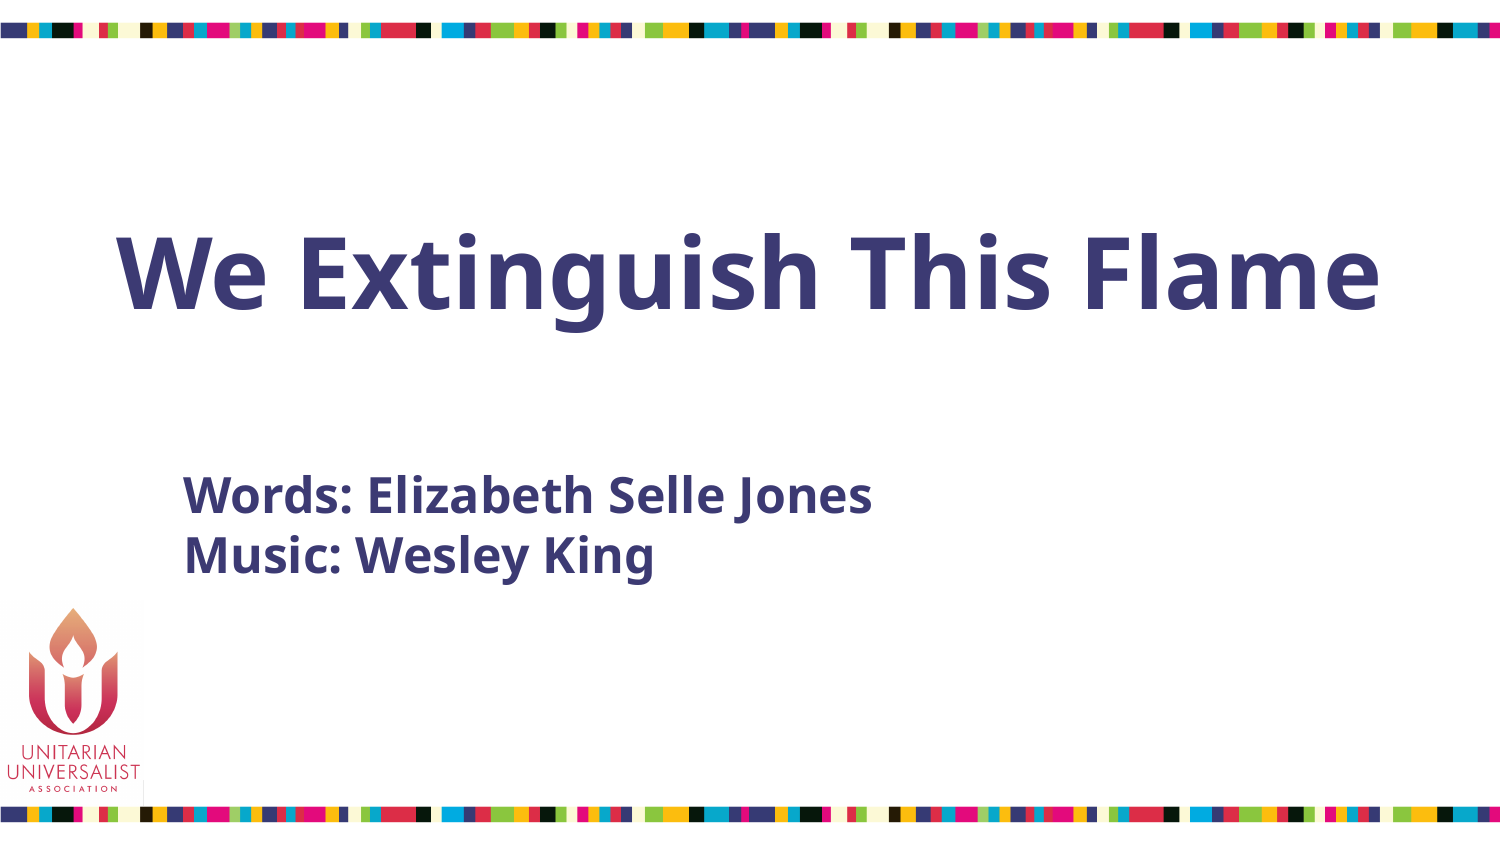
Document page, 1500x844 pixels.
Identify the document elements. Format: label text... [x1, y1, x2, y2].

text_box We Extinguish This Flame [74, 75, 1425, 345]
picture [0, 600, 1500, 824]
picture [0, 22, 1500, 40]
text_box Words: Elizabeth Selle Jones Music: Wesley King [168, 448, 1495, 659]
